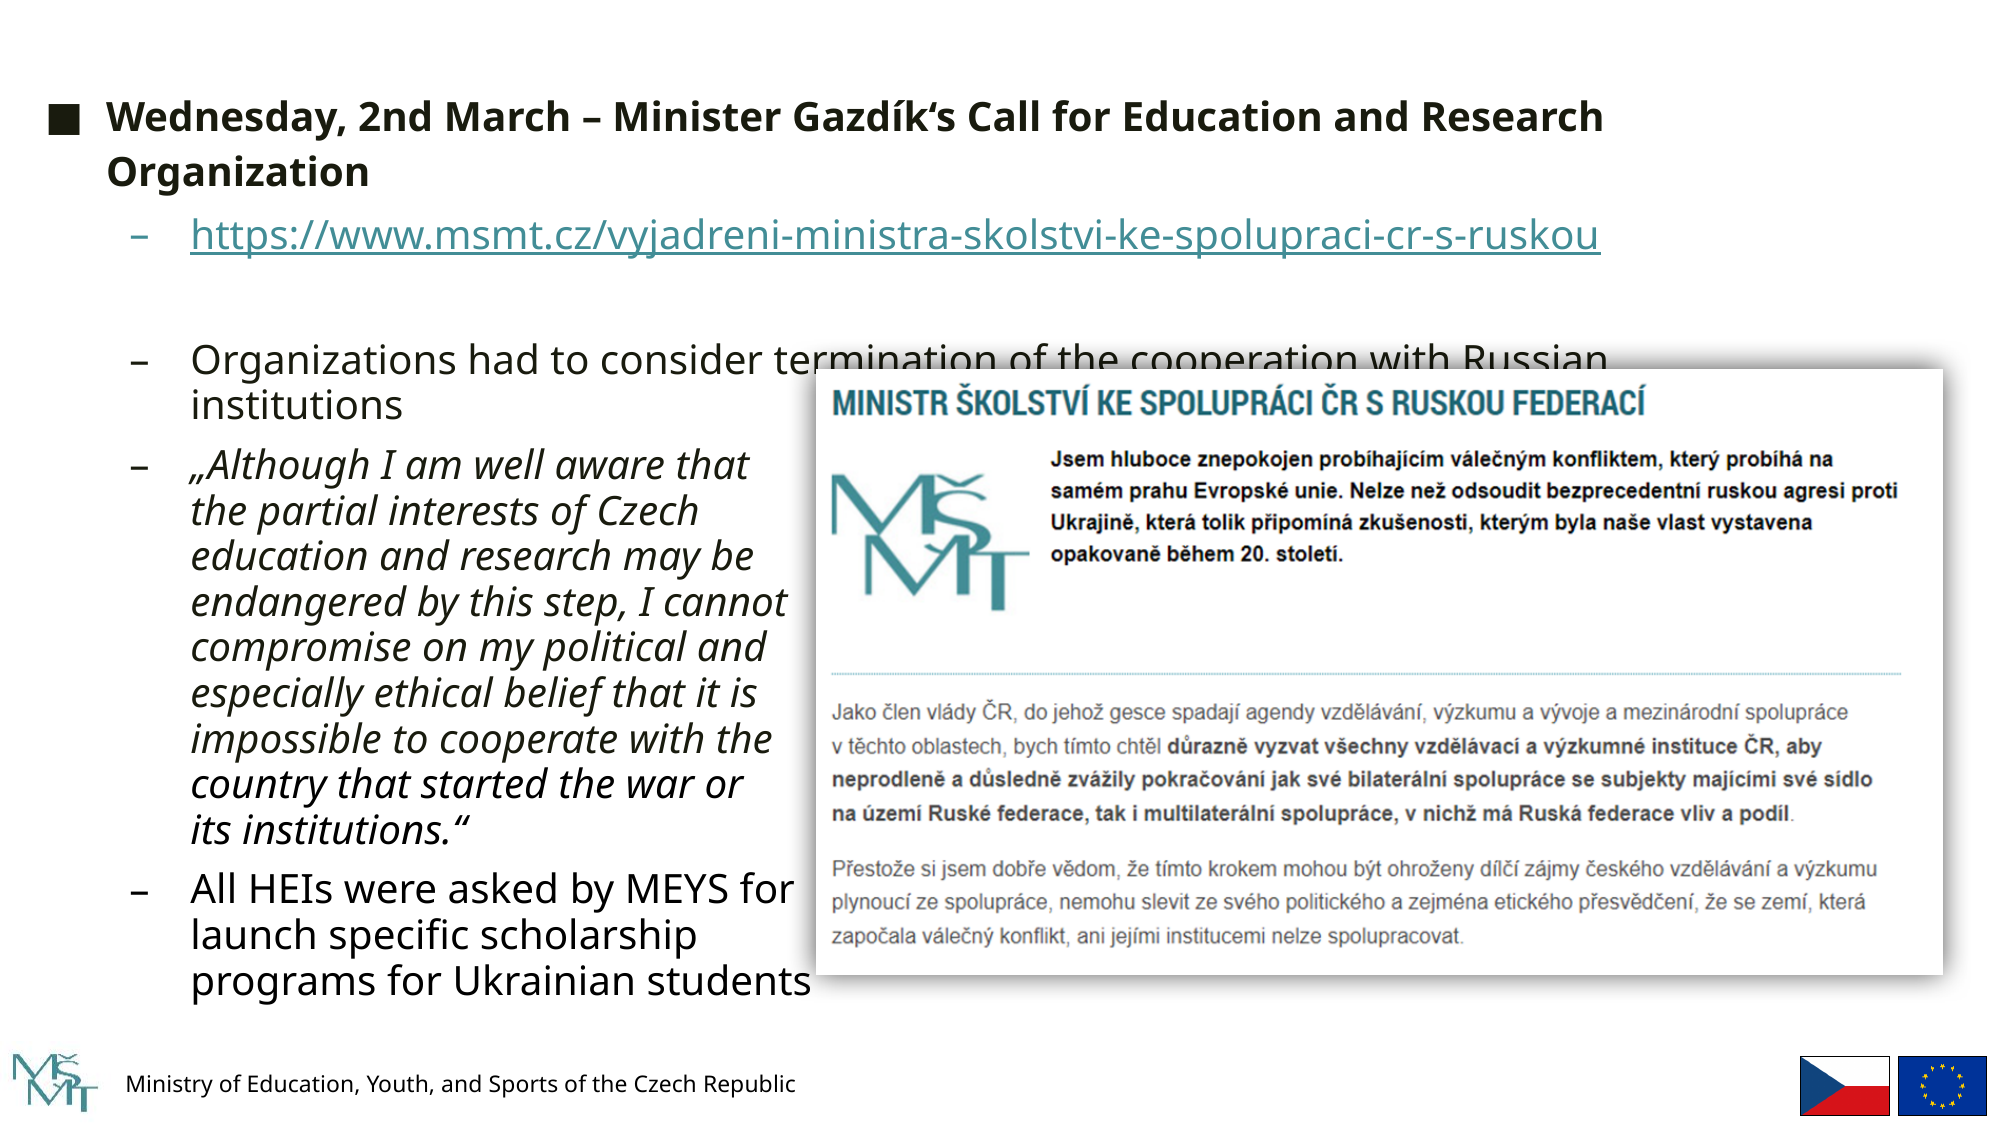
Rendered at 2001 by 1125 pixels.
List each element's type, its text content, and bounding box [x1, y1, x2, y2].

list Wednesday, 2nd March – Minister Gazdík‘s Call for Education and Research Organization https://www.msmt.cz/vyjadreni-ministra-skolstvi-ke-spolupraci-cr-s-ruskou Organizations had to consider termination of the cooperation with Russian institutions „Although I am well aware that the partial interests of Czech education and research may be endangered by this step, I cannot compromise on my political and especially ethical belief that it is impossible to cooperate with the country that started the war or its institutions.“ All HEIs were asked by MEYS for launch specific scholarship programs for Ukrainian students [29, 76, 1755, 1014]
picture [1800, 1056, 1890, 1116]
picture [0, 1041, 111, 1125]
picture [816, 369, 1943, 975]
text_box Ministry of Education, Youth, and Sports of the Czech Republic [111, 1062, 1458, 1105]
picture [1898, 1056, 1988, 1116]
